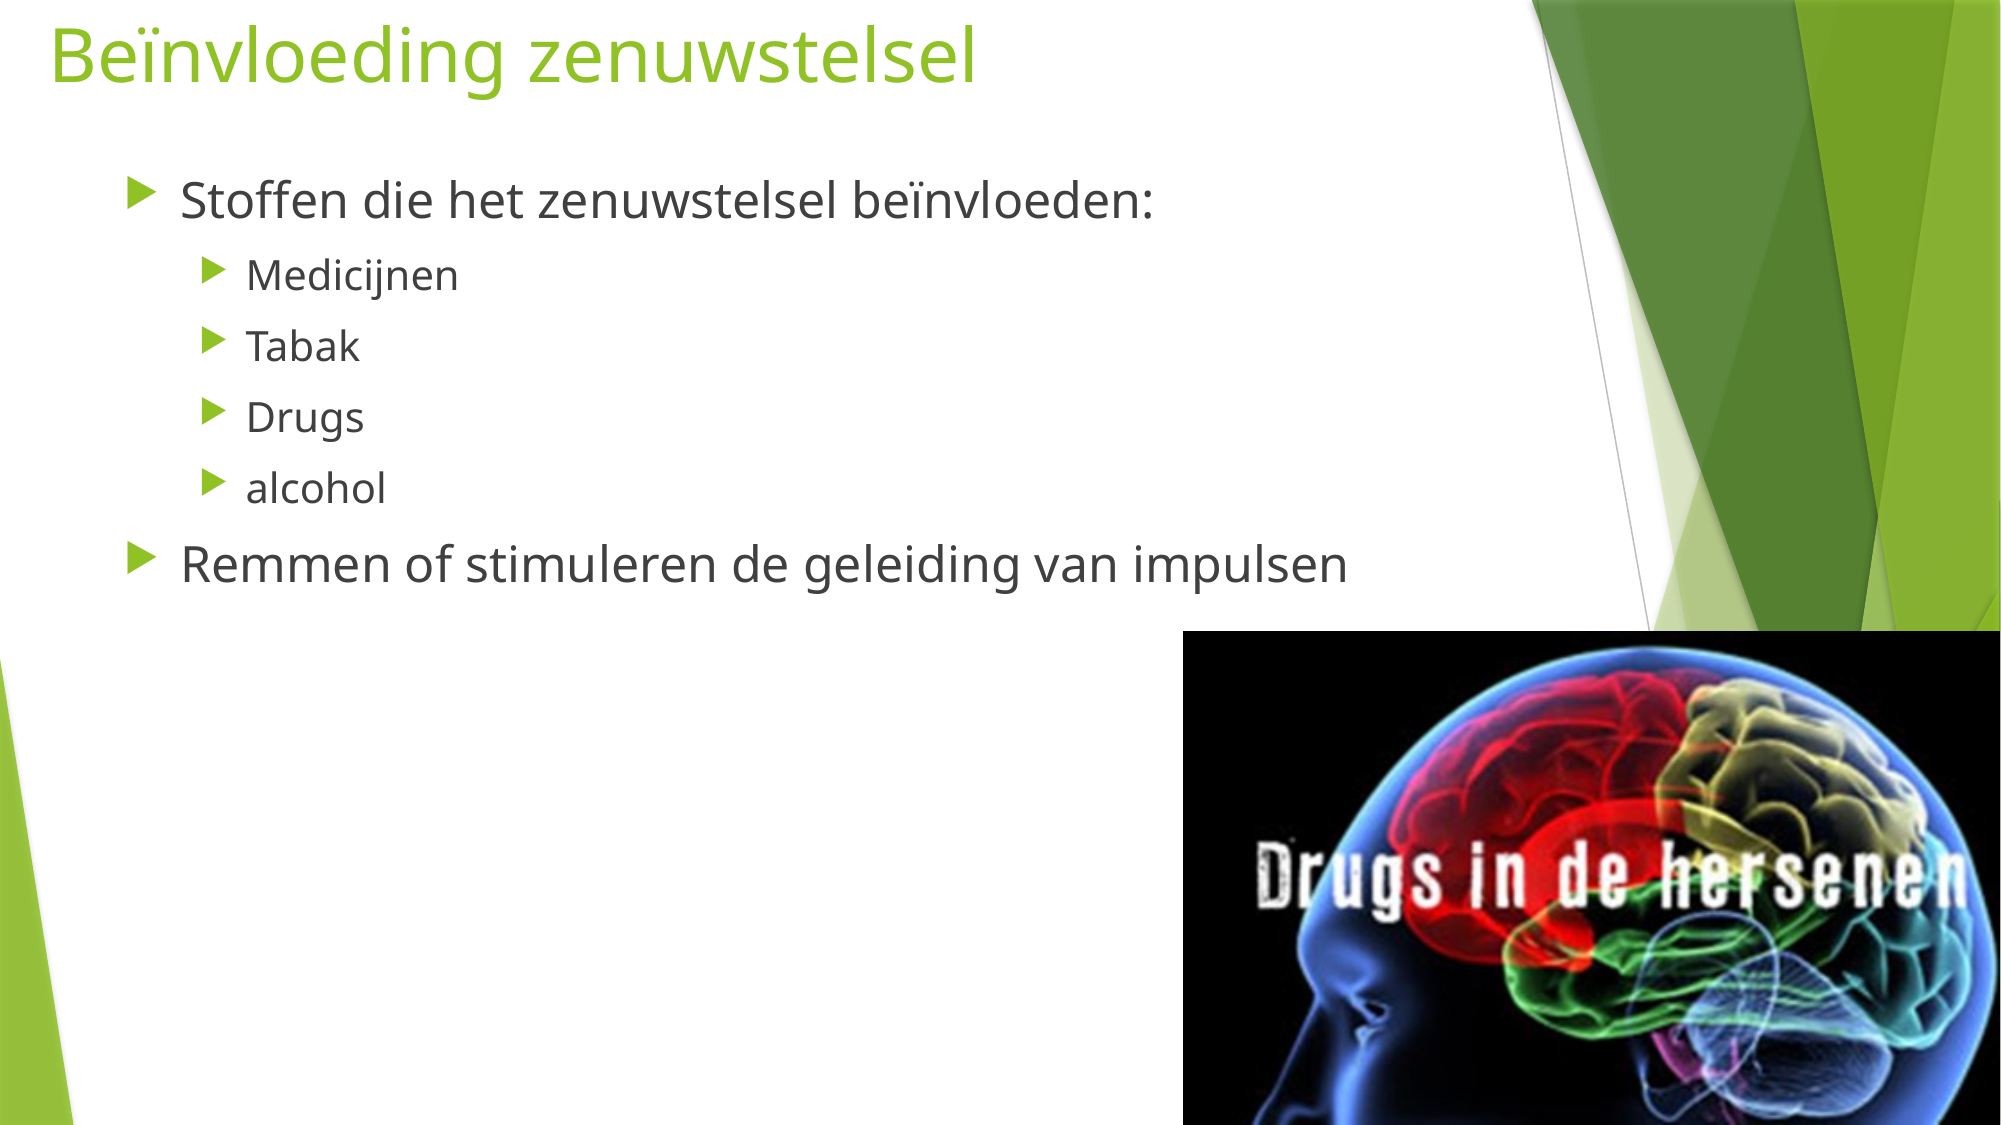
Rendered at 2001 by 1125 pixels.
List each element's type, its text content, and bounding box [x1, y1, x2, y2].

picture [1182, 630, 2000, 1125]
list Stoffen die het zenuwstelsel beïnvloeden: Medicijnen Tabak Drugs alcohol Remmen of stimuleren de geleiding van impulsen [108, 160, 1519, 798]
title Beïnvloeding zenuwstelsel [33, 0, 1444, 217]
